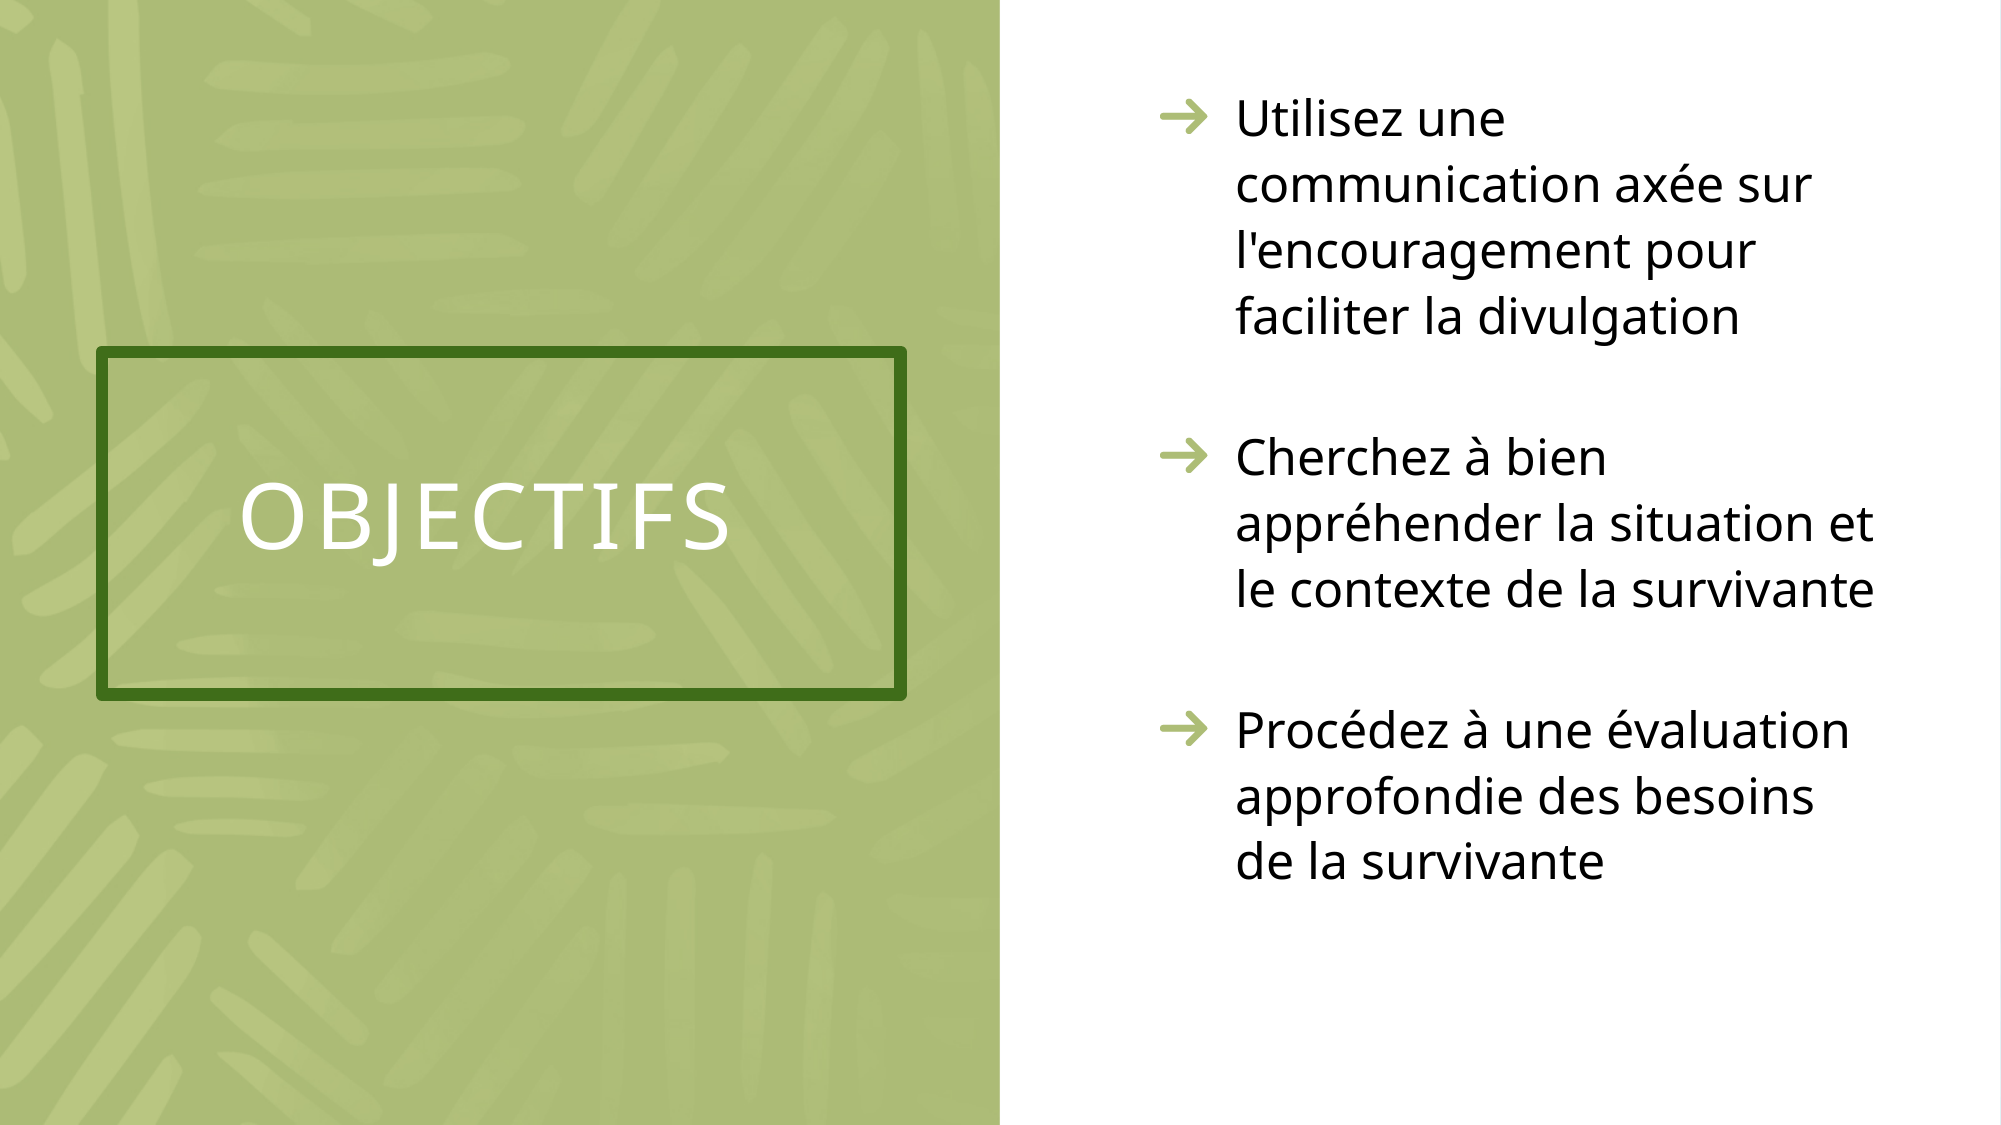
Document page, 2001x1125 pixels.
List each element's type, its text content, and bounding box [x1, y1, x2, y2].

list Utilisez une communication axée sur l'encouragement pour faciliter la divulgation Cherchez à bien appréhender la situation et le contexte de la survivante Procédez à une évaluation approfondie des besoins de la survivante [1152, 140, 1888, 971]
picture [0, 0, 2001, 1125]
text_box [101, 351, 902, 696]
